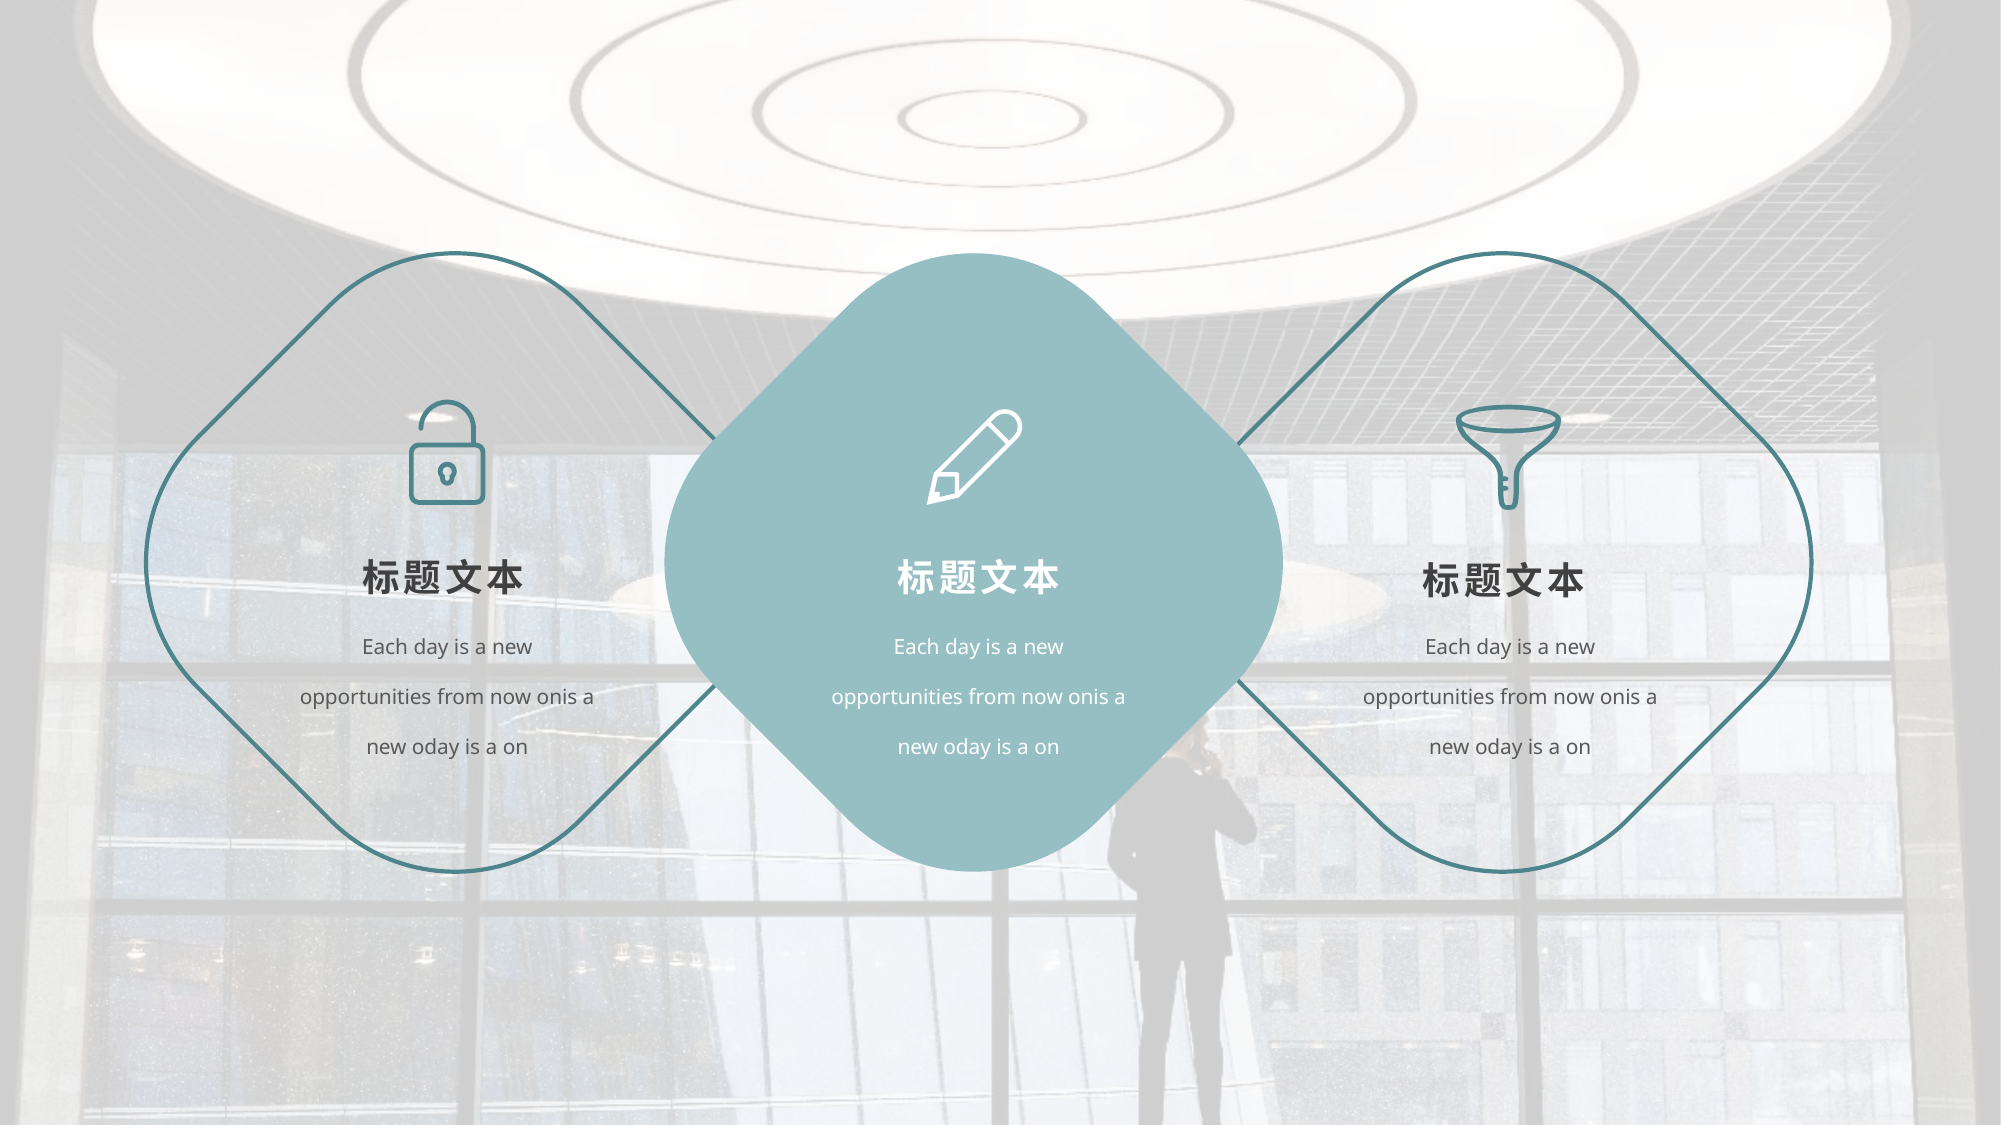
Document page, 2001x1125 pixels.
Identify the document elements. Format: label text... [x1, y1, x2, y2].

text_box [145, 253, 714, 872]
text_box [926, 409, 1023, 505]
text_box Each day is a new opportunities from now onis a new oday is a on [1351, 603, 1670, 765]
text_box Each day is a new opportunities from now onis a new oday is a on [819, 603, 1138, 765]
text_box [1455, 404, 1562, 510]
text_box 标题文本 [1318, 565, 1690, 602]
text_box 标题文本 [793, 562, 1165, 599]
text_box [664, 253, 1283, 872]
text_box [0, 0, 2000, 1125]
text_box Each day is a new opportunities from now onis a new oday is a on [288, 603, 607, 765]
text_box 标题文本 [257, 562, 629, 599]
text_box [409, 399, 486, 505]
text_box [1238, 253, 1812, 872]
